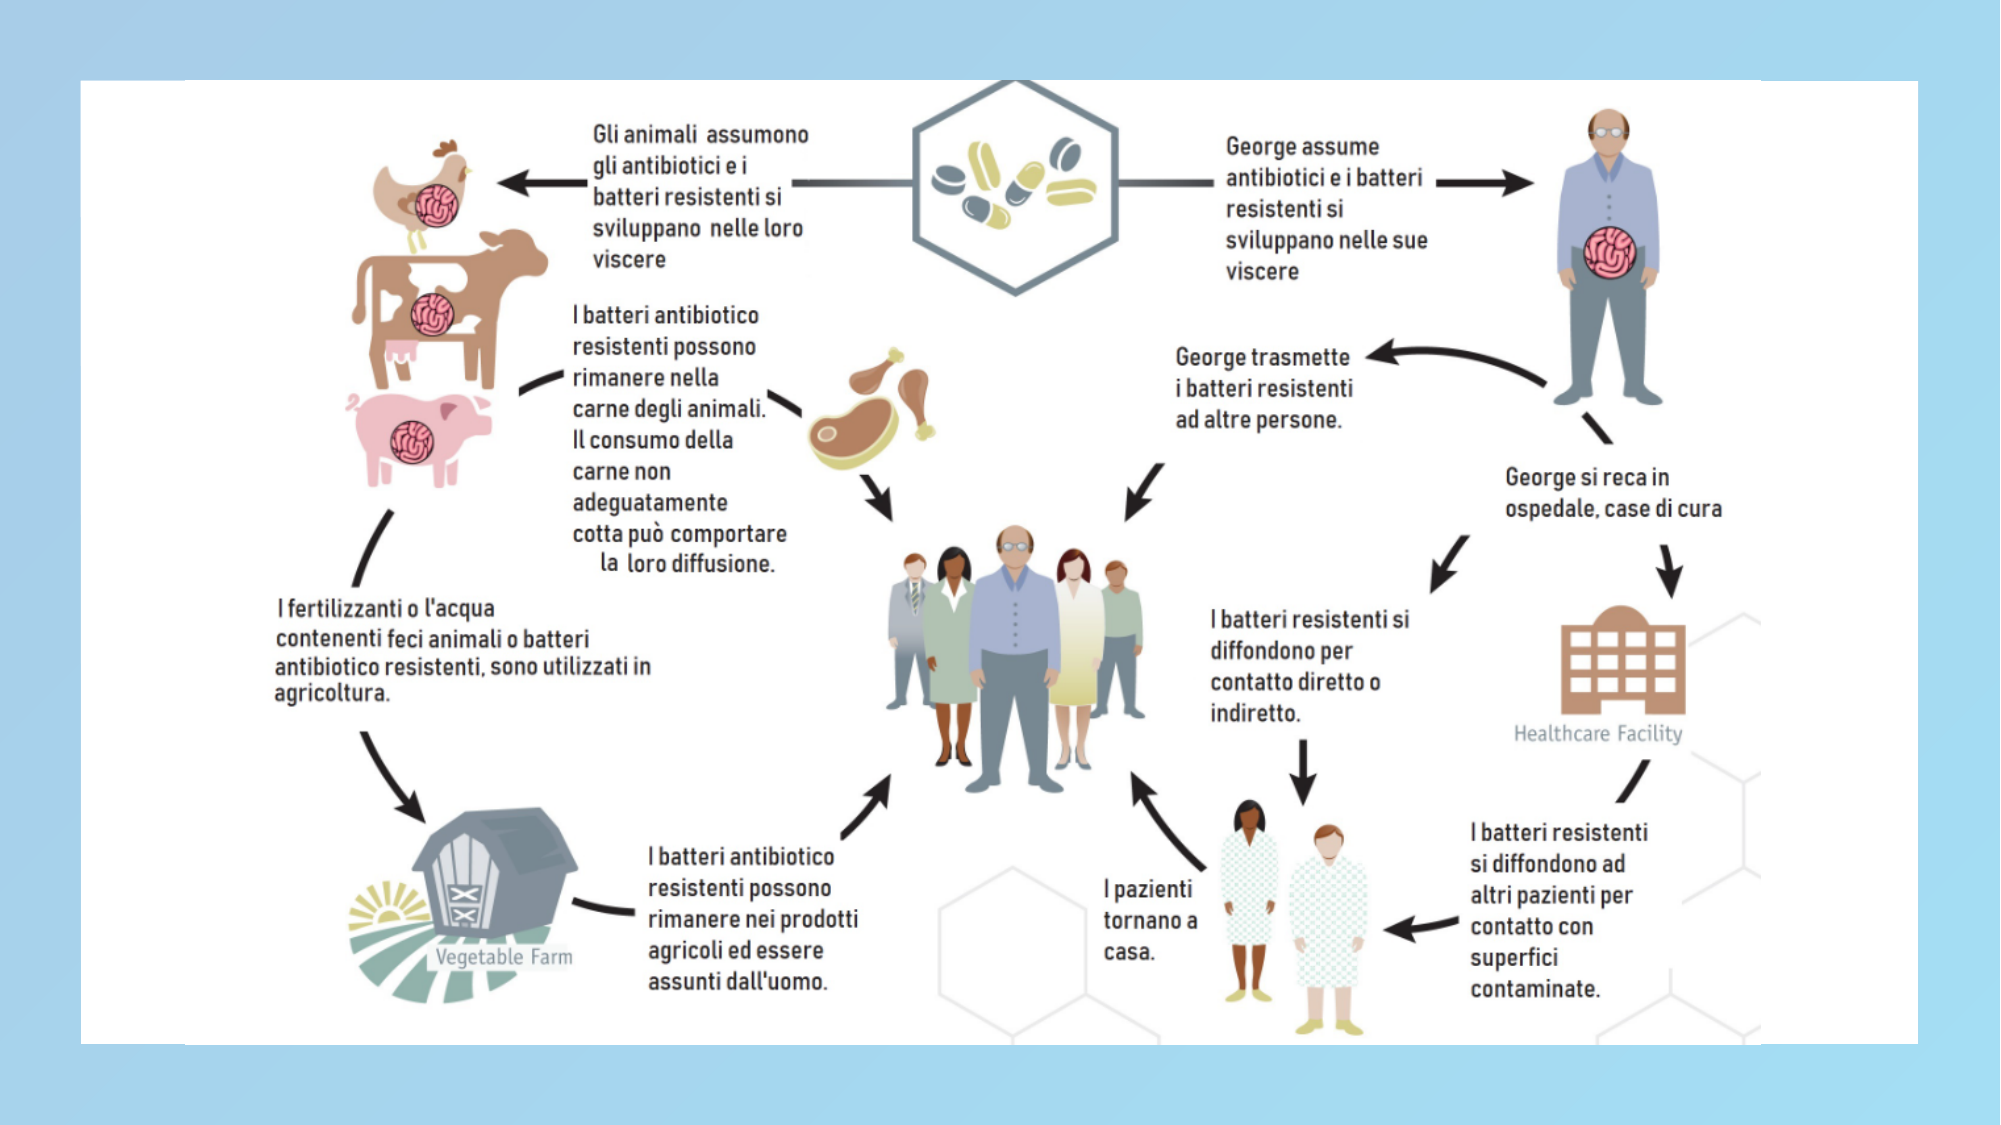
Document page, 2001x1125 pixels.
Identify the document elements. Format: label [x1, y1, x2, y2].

picture [185, 80, 1761, 1045]
